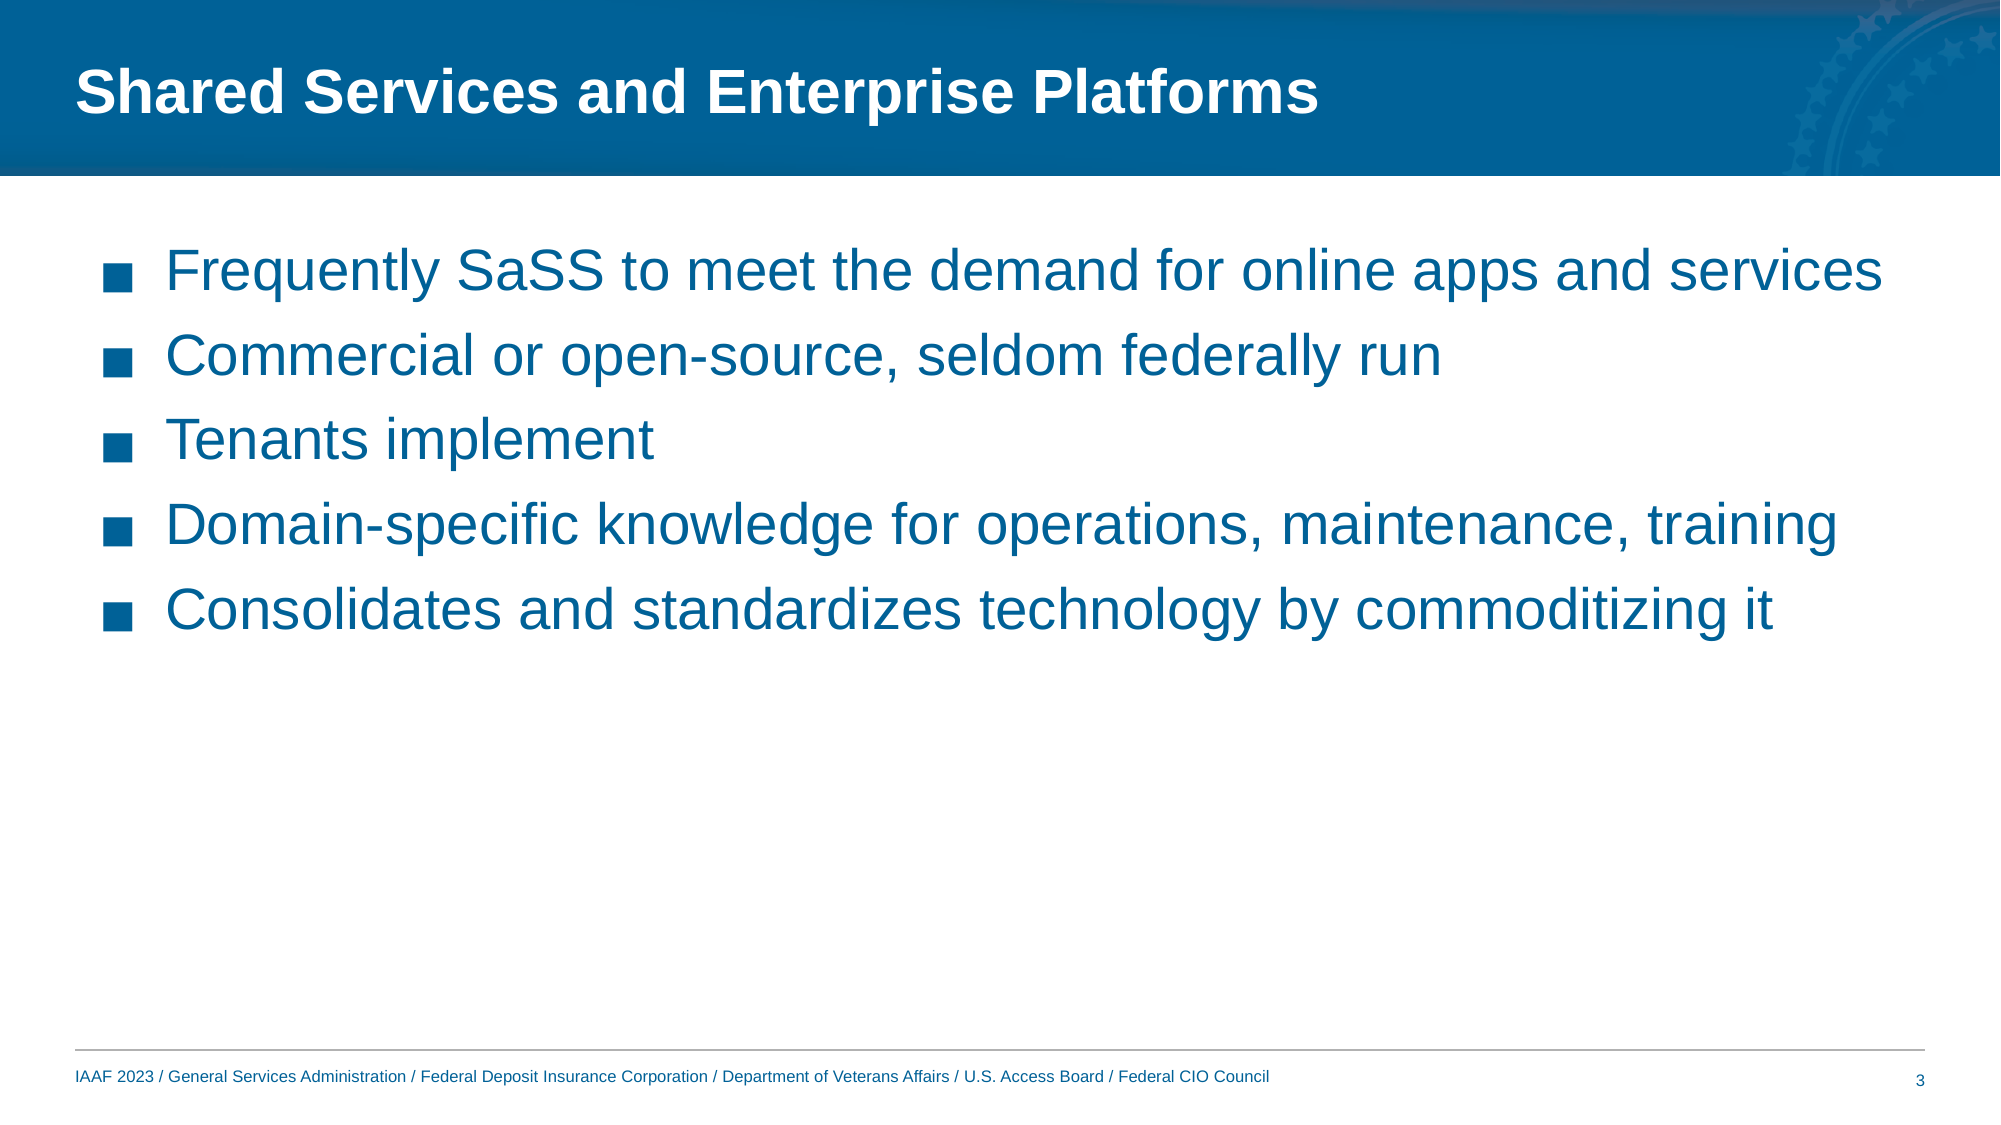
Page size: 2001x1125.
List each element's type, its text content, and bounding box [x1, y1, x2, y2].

list Frequently SaSS to meet the demand for online apps and services Commercial or open-source, seldom federally run Tenants implement Domain-specific knowledge for operations, maintenance, training Consolidates and standardizes technology by commoditizing it [75, 224, 1925, 1035]
slide_number 3 [1880, 1065, 1925, 1095]
picture [0, 168, 666, 176]
picture [0, 0, 2000, 176]
title Shared Services and Enterprise Platforms [75, 52, 1800, 128]
